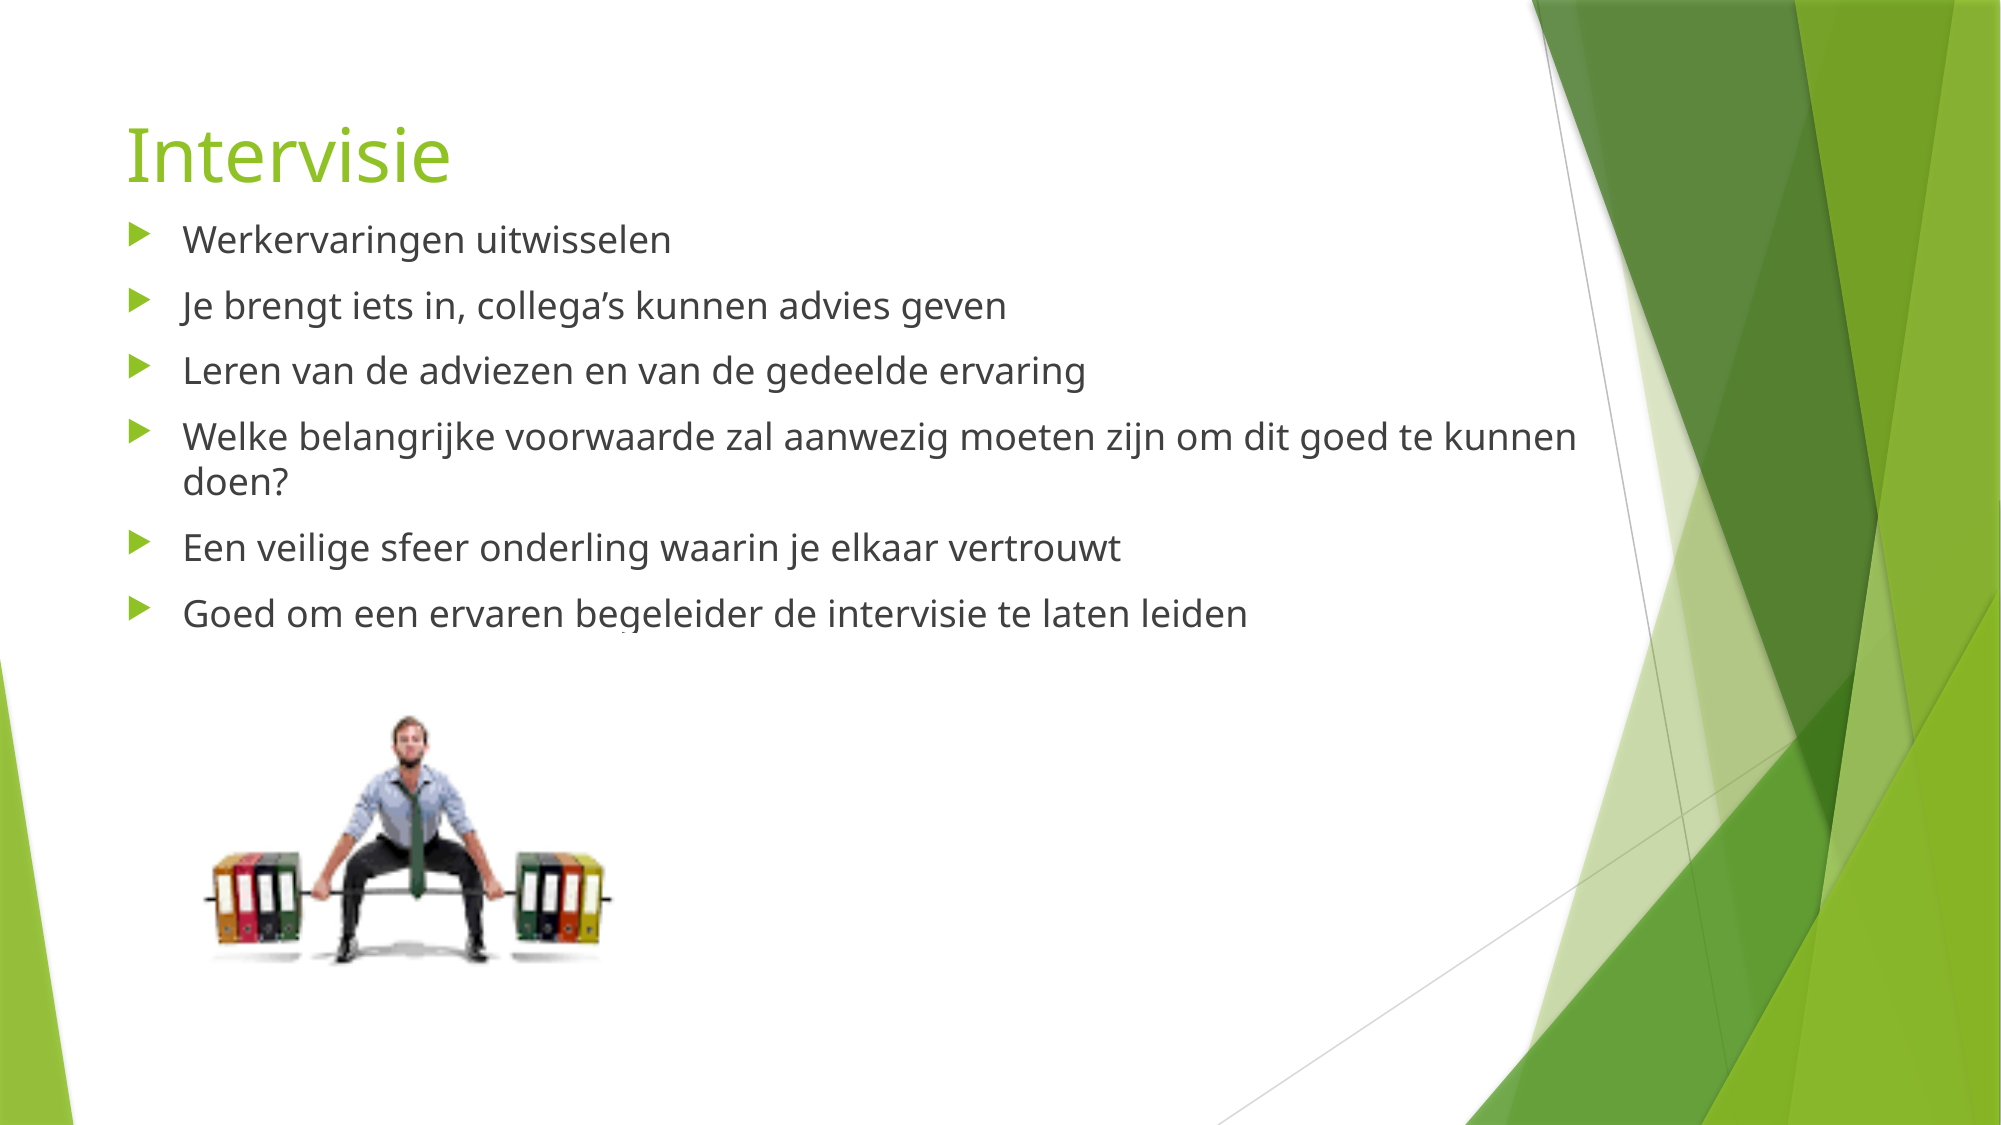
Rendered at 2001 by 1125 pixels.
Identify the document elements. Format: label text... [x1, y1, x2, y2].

list Werkervaringen uitwisselen Je brengt iets in, collega’s kunnen advies geven Leren van de adviezen en van de gedeelde ervaring Welke belangrijke voorwaarde zal aanwezig moeten zijn om dit goed te kunnen doen? Een veilige sfeer onderling waarin je elkaar vertrouwt Goed om een ervaren begeleider de intervisie te laten leiden [111, 208, 1689, 845]
picture [153, 632, 693, 1058]
title Intervisie [111, 99, 1522, 208]
